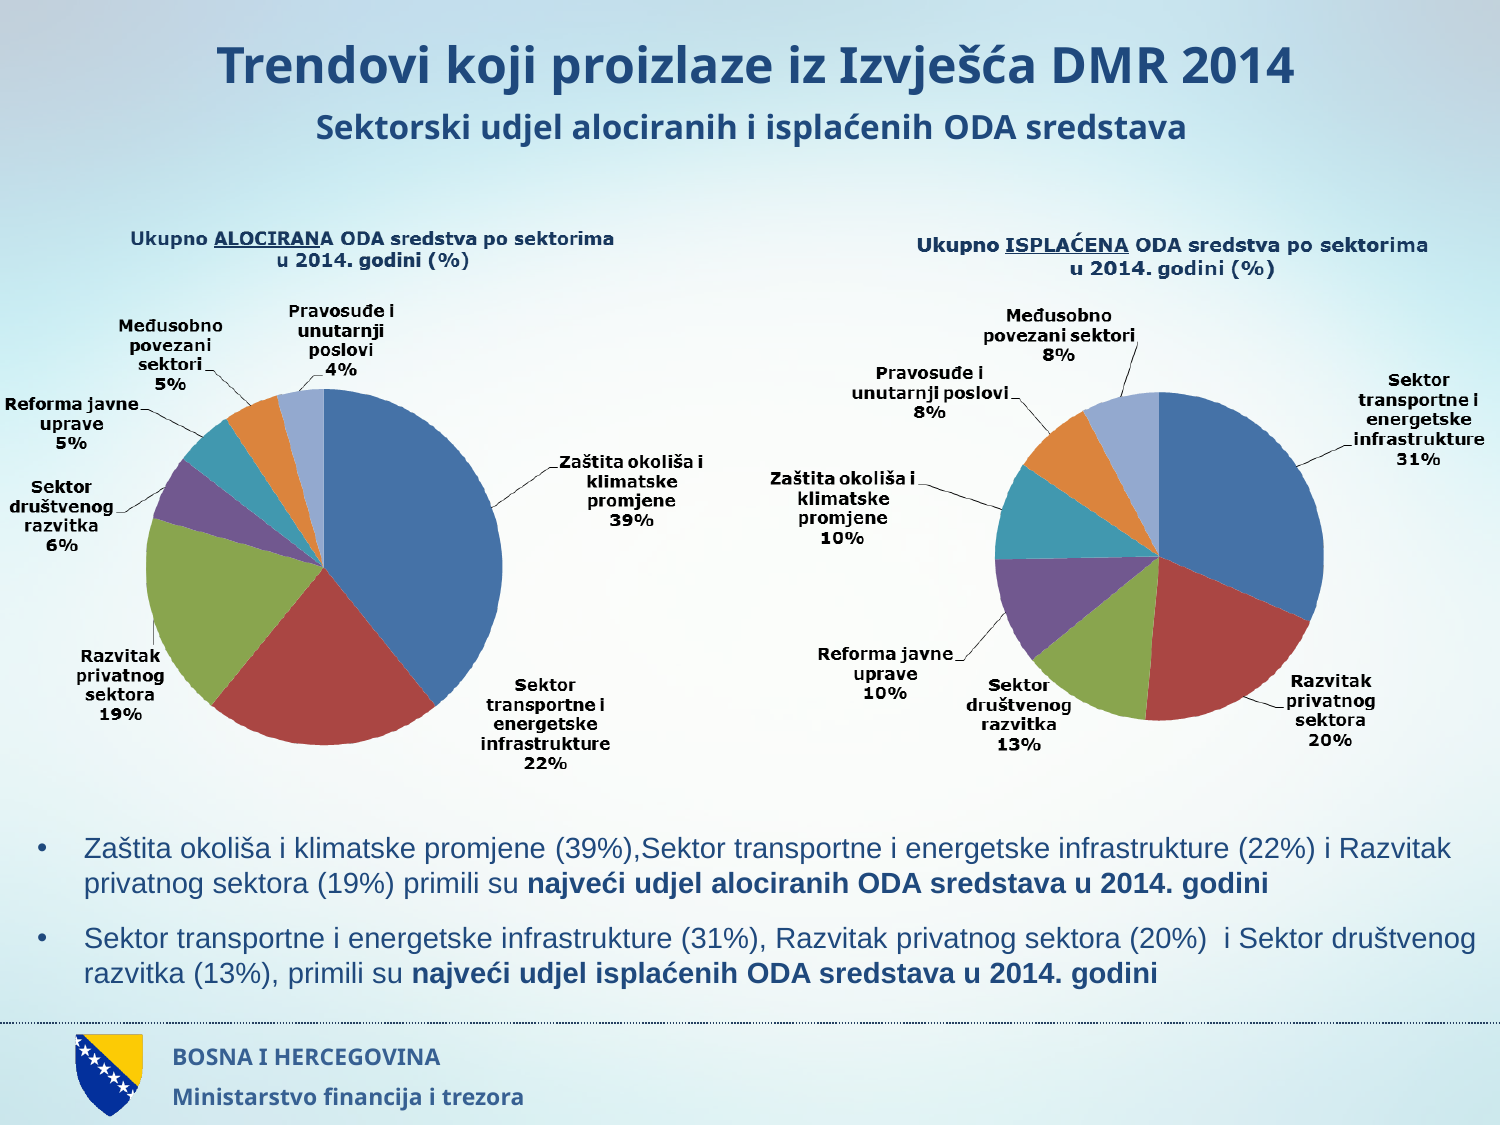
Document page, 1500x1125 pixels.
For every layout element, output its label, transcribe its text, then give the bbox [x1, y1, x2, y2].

picture [75, 1034, 143, 1117]
text_box BOSNA I HERCEGOVINA Ministarstvo financija i trezora [157, 1034, 584, 1125]
text_box Zaštita okoliša i klimatske promjene (39%),Sektor transportne i energetske infrastrukture (22%) i Razvitak privatnog sektora (19%) primili su najveći udjel alociranih ODA sredstava u 2014. godini Sektor transportne i energetske infrastrukture (31%), Razvitak privatnog sektora (20%) i Sektor društvenog razvitka (13%), primili su najveći udjel isplaćenih ODA sredstava u 2014. godini [22, 822, 1500, 997]
text_box Trendovi koji proizlaze iz Izvješća DMR 2014 Sektorski udjel alociranih i isplaćenih ODA sredstava [29, 25, 1483, 217]
picture [0, 213, 1500, 775]
